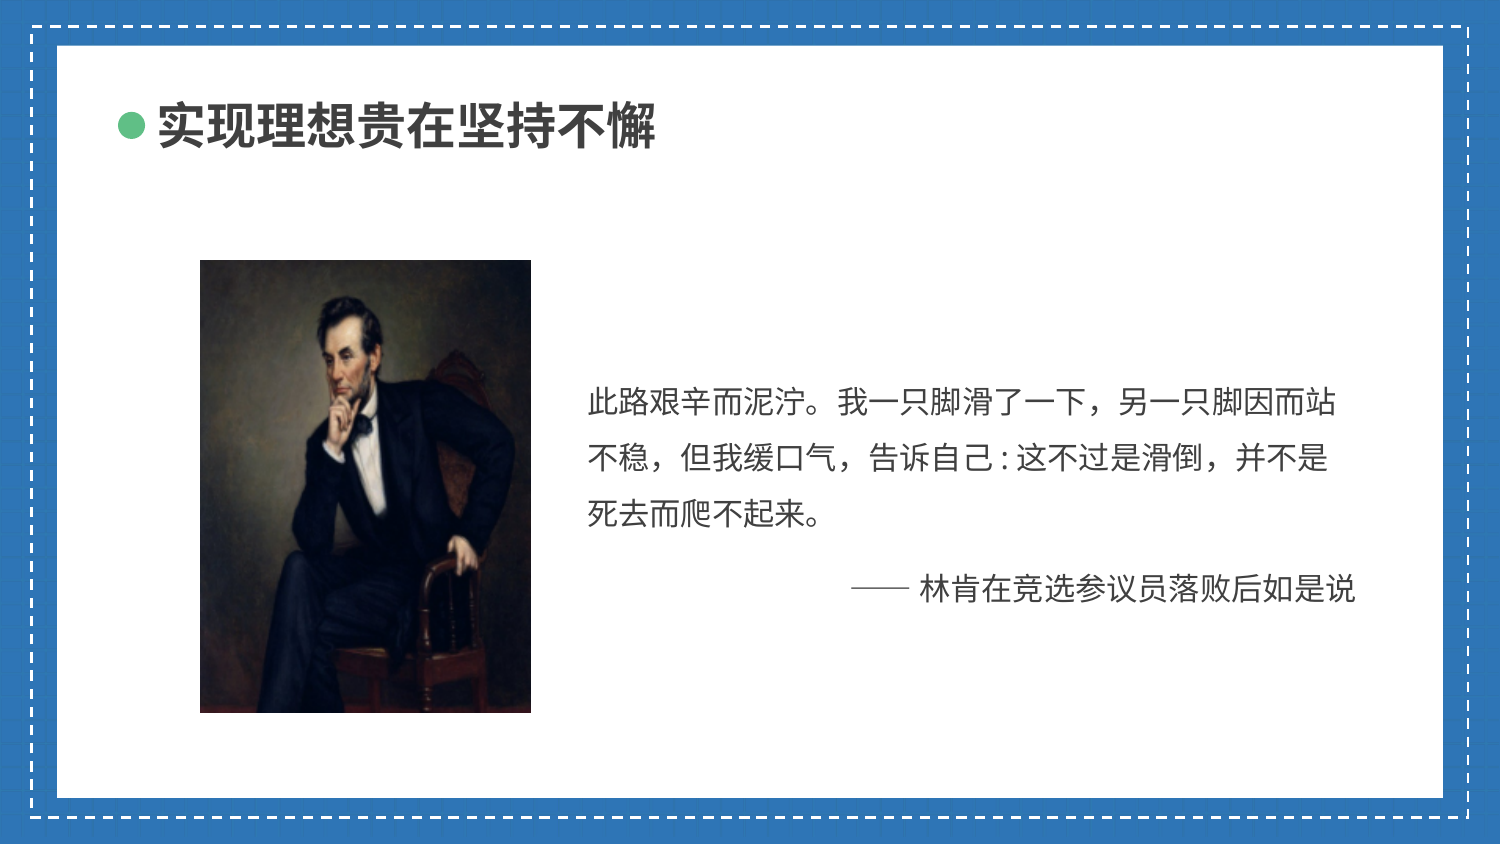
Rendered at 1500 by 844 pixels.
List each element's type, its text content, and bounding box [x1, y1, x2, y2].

text_box 此路艰辛而泥泞。我一只脚滑了一下，另一只脚因而站不稳，但我缓口气，告诉自己:这不过是滑倒，并不是死去而爬不起来。 ——林肯在竞选参议员落败后如是说 [575, 357, 1368, 613]
text_box [0, 0, 1499, 837]
picture [200, 260, 531, 713]
text_box 实现理想贵在坚持不懈 [145, 89, 726, 161]
text_box [116, 110, 147, 140]
